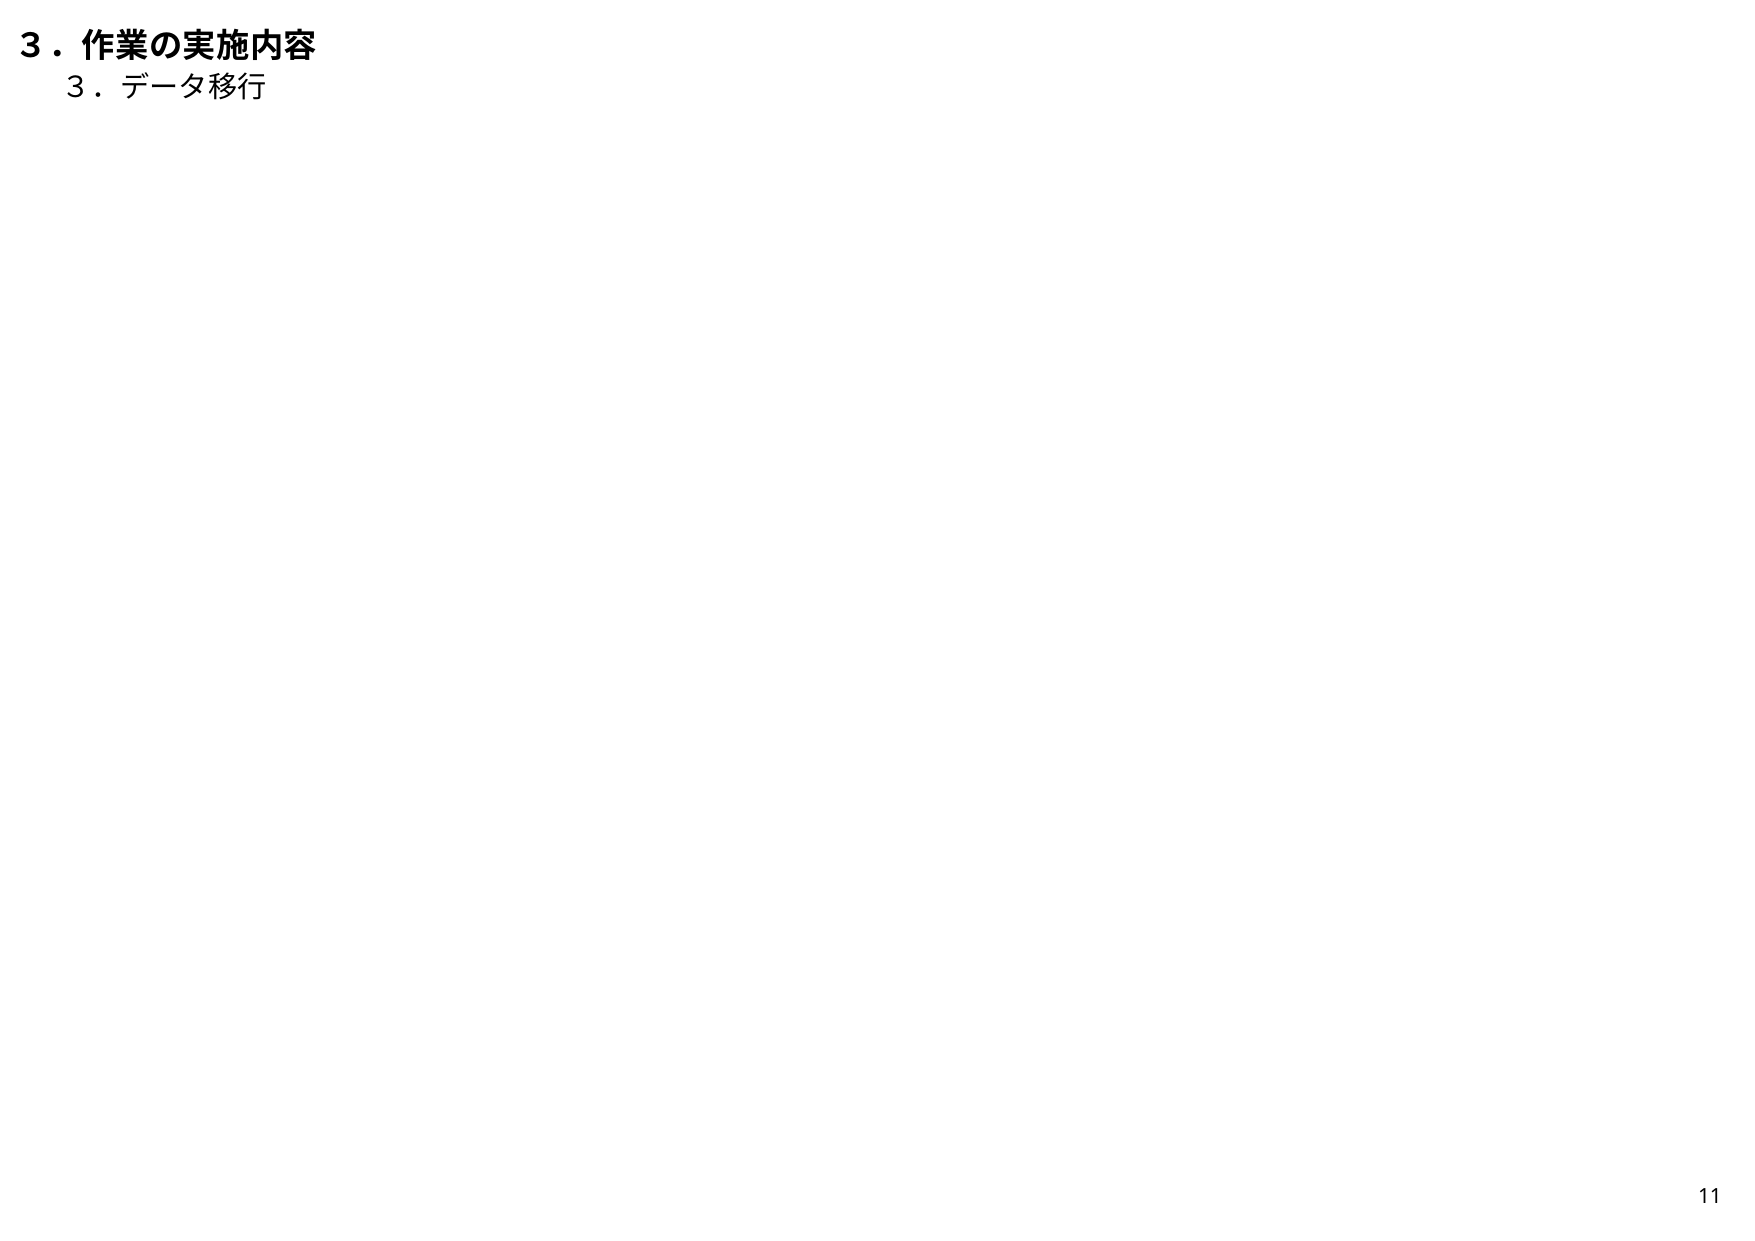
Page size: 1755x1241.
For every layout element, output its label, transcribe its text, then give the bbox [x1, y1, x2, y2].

title ３．作業の実施内容 [14, 29, 1739, 66]
list ３．データ移行 [61, 67, 1739, 104]
